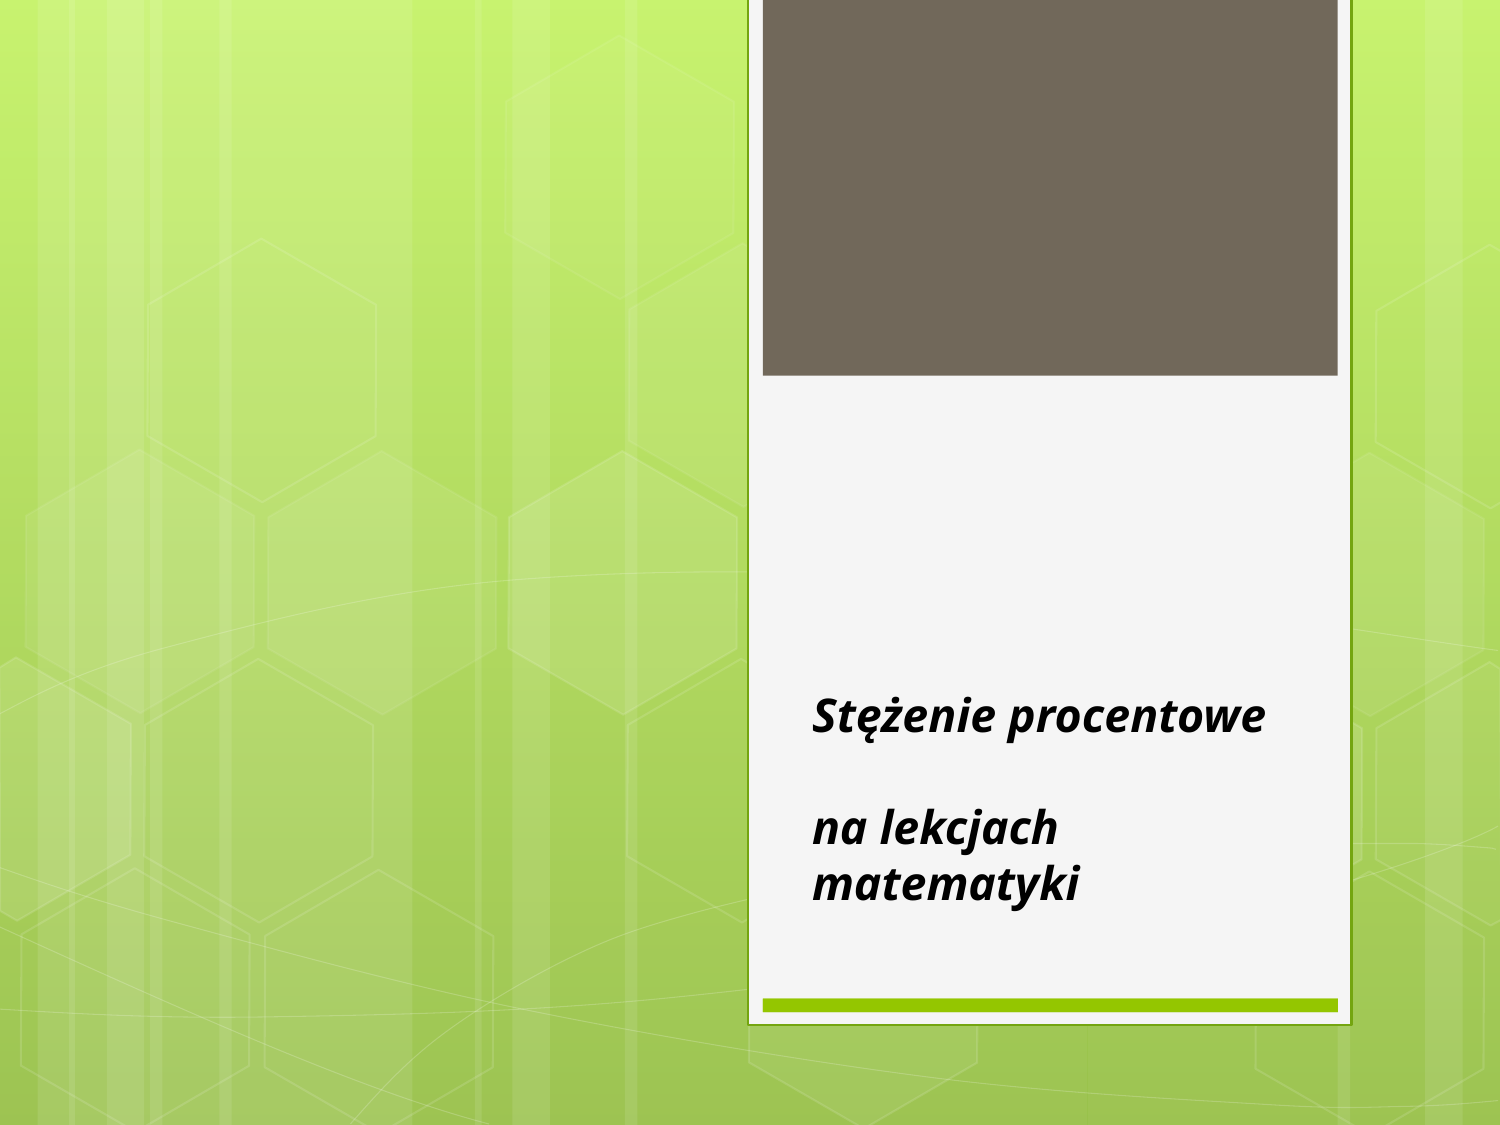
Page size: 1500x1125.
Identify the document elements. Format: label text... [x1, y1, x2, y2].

title Stężenie procentowe na lekcjach matematyki [797, 397, 1294, 917]
